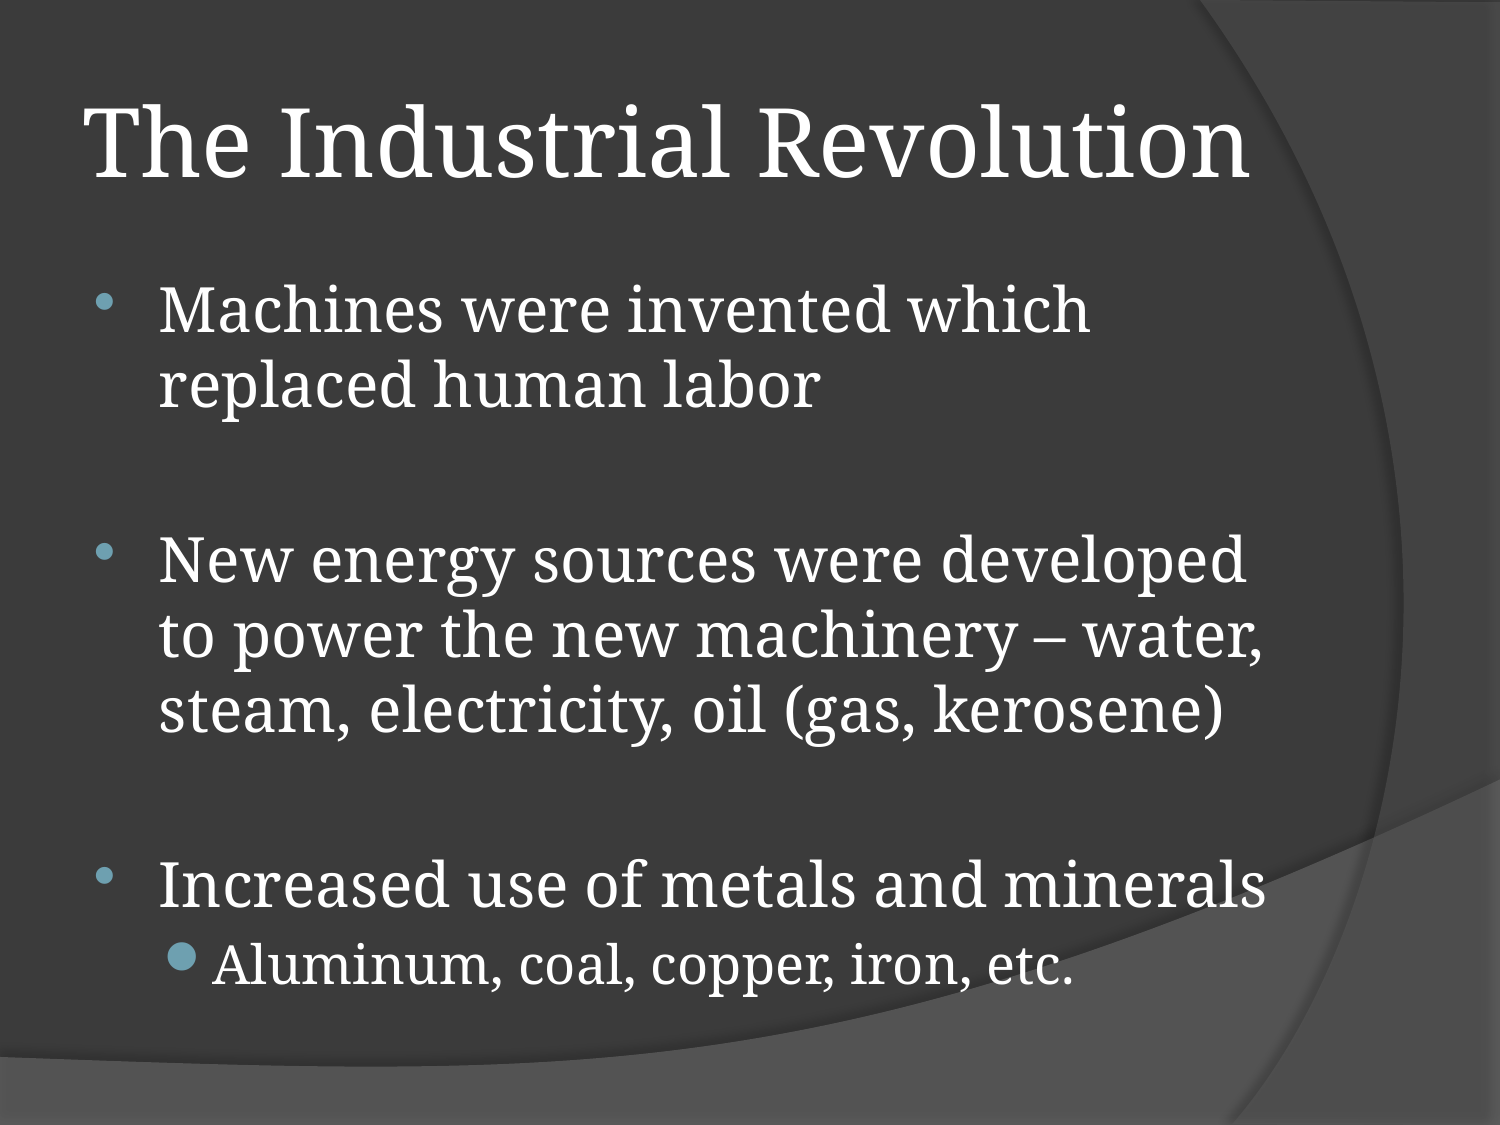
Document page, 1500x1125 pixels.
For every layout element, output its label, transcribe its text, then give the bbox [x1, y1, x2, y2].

list Machines were invented which replaced human labor New energy sources were developed to power the new machinery – water, steam, electricity, oil (gas, kerosene) Increased use of metals and minerals Aluminum, coal, copper, iron, etc. [75, 262, 1300, 1005]
title The Industrial Revolution [75, 45, 1300, 233]
